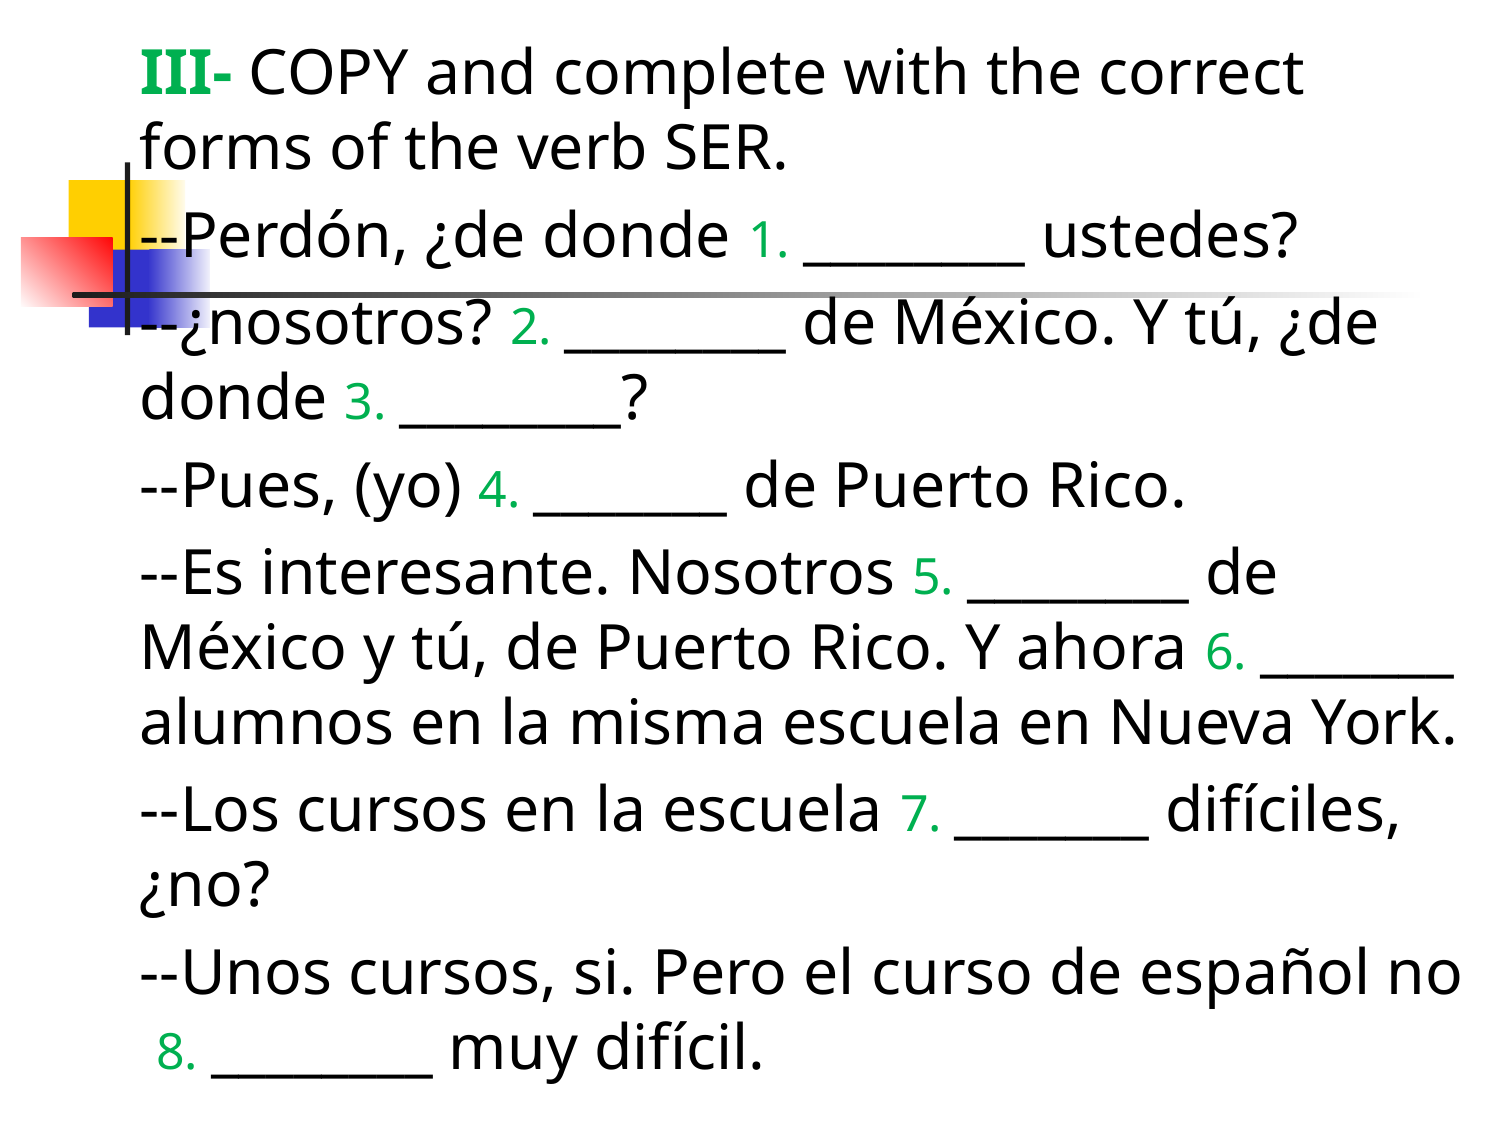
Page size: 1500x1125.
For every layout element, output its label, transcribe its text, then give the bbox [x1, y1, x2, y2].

text_box III- COPY and complete with the correct forms of the verb SER. --Perdón, ¿de donde 1. ________ ustedes? --¿nosotros? 2. ________ de México. Y tú, ¿de donde 3. ________? --Pues, (yo) 4. _______ de Puerto Rico. --Es interesante. Nosotros 5. ________ de México y tú, de Puerto Rico. Y ahora 6. _______ alumnos en la misma escuela en Nueva York. --Los cursos en la escuela 7. _______ difíciles, ¿no? --Unos cursos, si. Pero el curso de español no 8. ________ muy difícil. [125, 24, 1500, 700]
